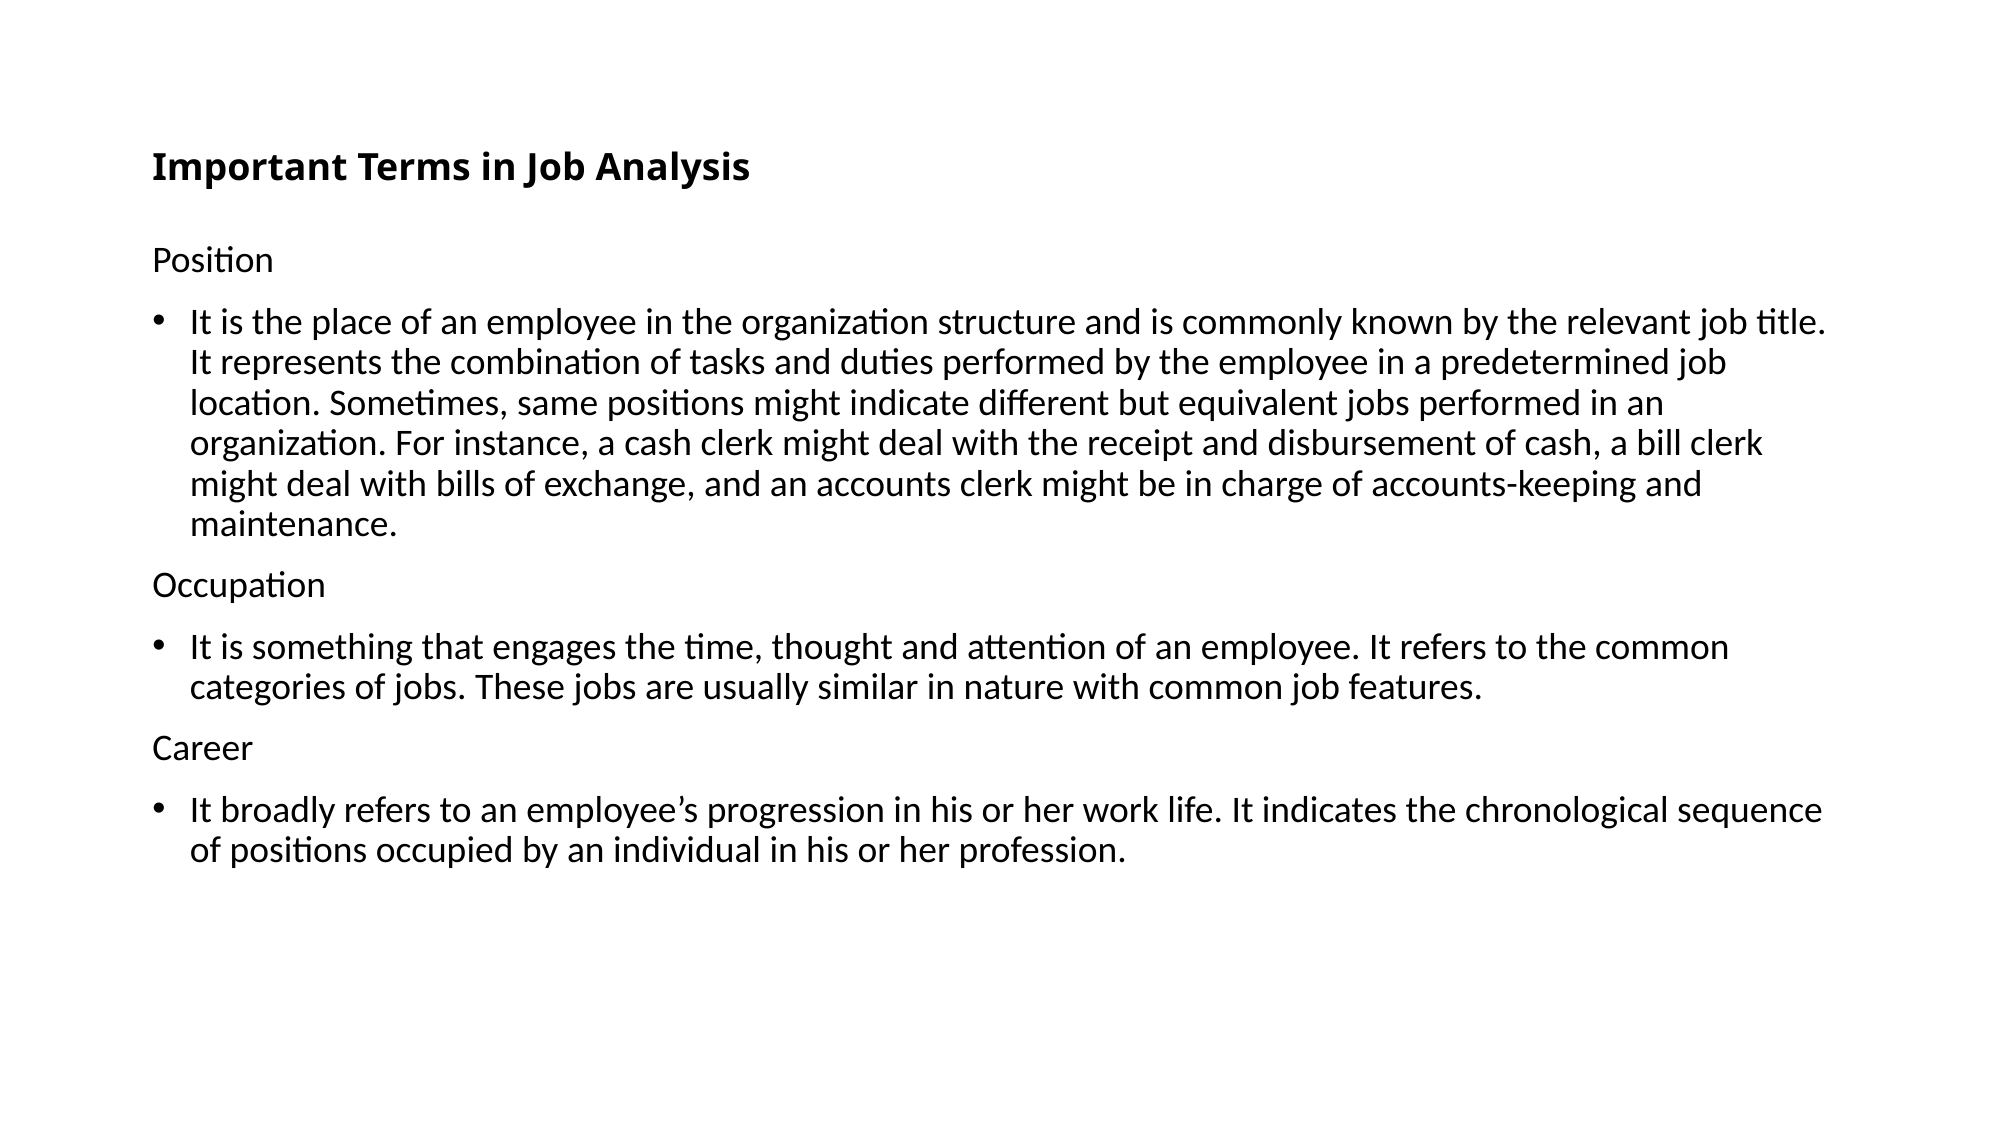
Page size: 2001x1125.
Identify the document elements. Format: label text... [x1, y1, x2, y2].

title Important Terms in Job Analysis [137, 59, 1863, 233]
list Position It is the place of an employee in the organization structure and is commonly known by the relevant job title. It represents the combination of tasks and duties performed by the employee in a predetermined job location. Sometimes, same positions might indicate different but equivalent jobs performed in an organization. For instance, a cash clerk might deal with the receipt and disbursement of cash, a bill clerk might deal with bills of exchange, and an accounts clerk might be in charge of accounts-keeping and maintenance. Occupation It is something that engages the time, thought and attention of an employee. It refers to the common categories of jobs. These jobs are usually similar in nature with common job features. Career It broadly refers to an employee’s progression in his or her work life. It indicates the chronological sequence of positions occupied by an individual in his or her profession. [137, 233, 1863, 1014]
